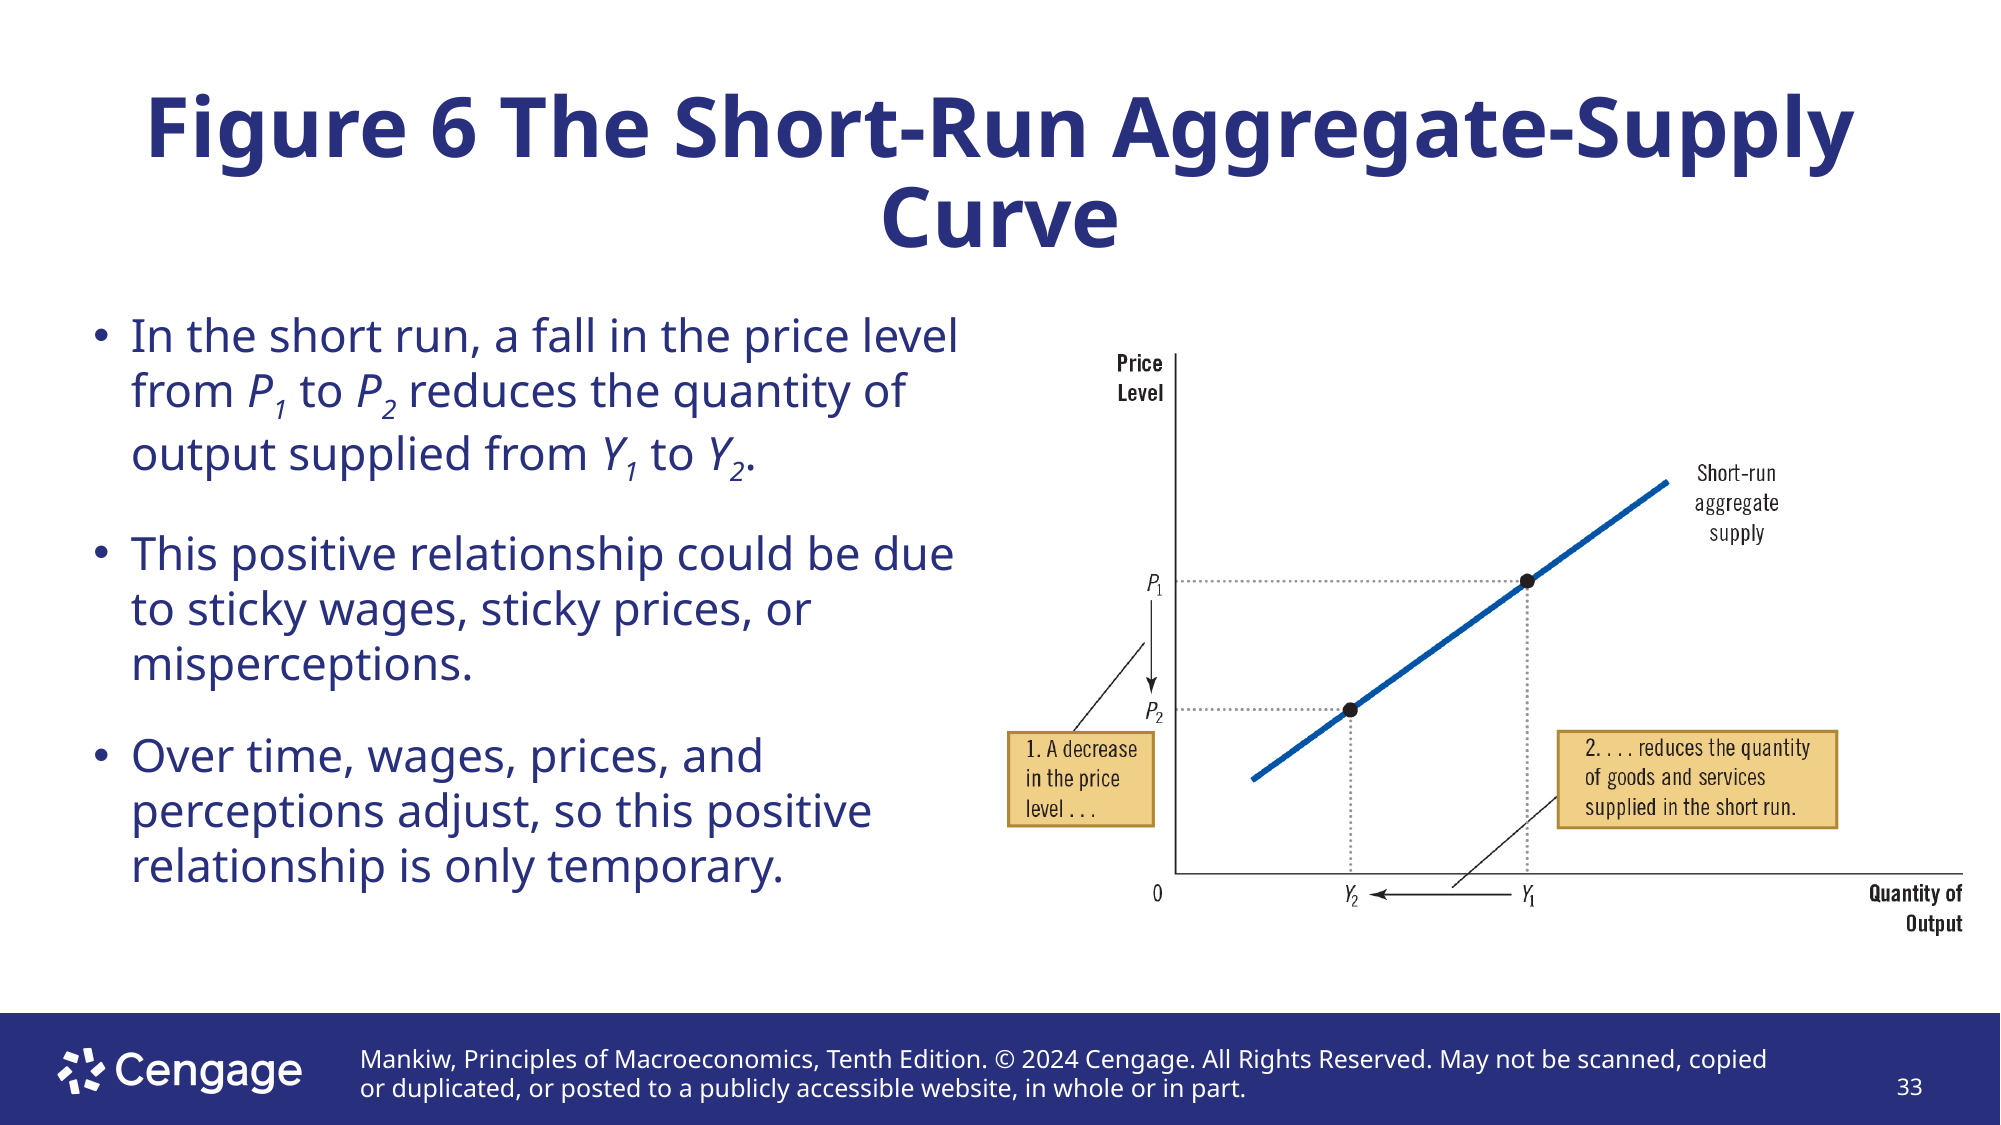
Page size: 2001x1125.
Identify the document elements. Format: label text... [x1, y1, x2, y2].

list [1007, 351, 1963, 937]
list In the short run, a fall in the price level from P1 to P2 reduces the quantity of output supplied from Y1 to Y2. This positive relationship could be due to sticky wages, sticky prices, or misperceptions. Over time, wages, prices, and perceptions adjust, so this positive relationship is only temporary. [78, 299, 988, 1014]
picture [30, 1020, 329, 1122]
title Figure 6 The Short-Run Aggregate-Supply Curve [78, 77, 1923, 278]
